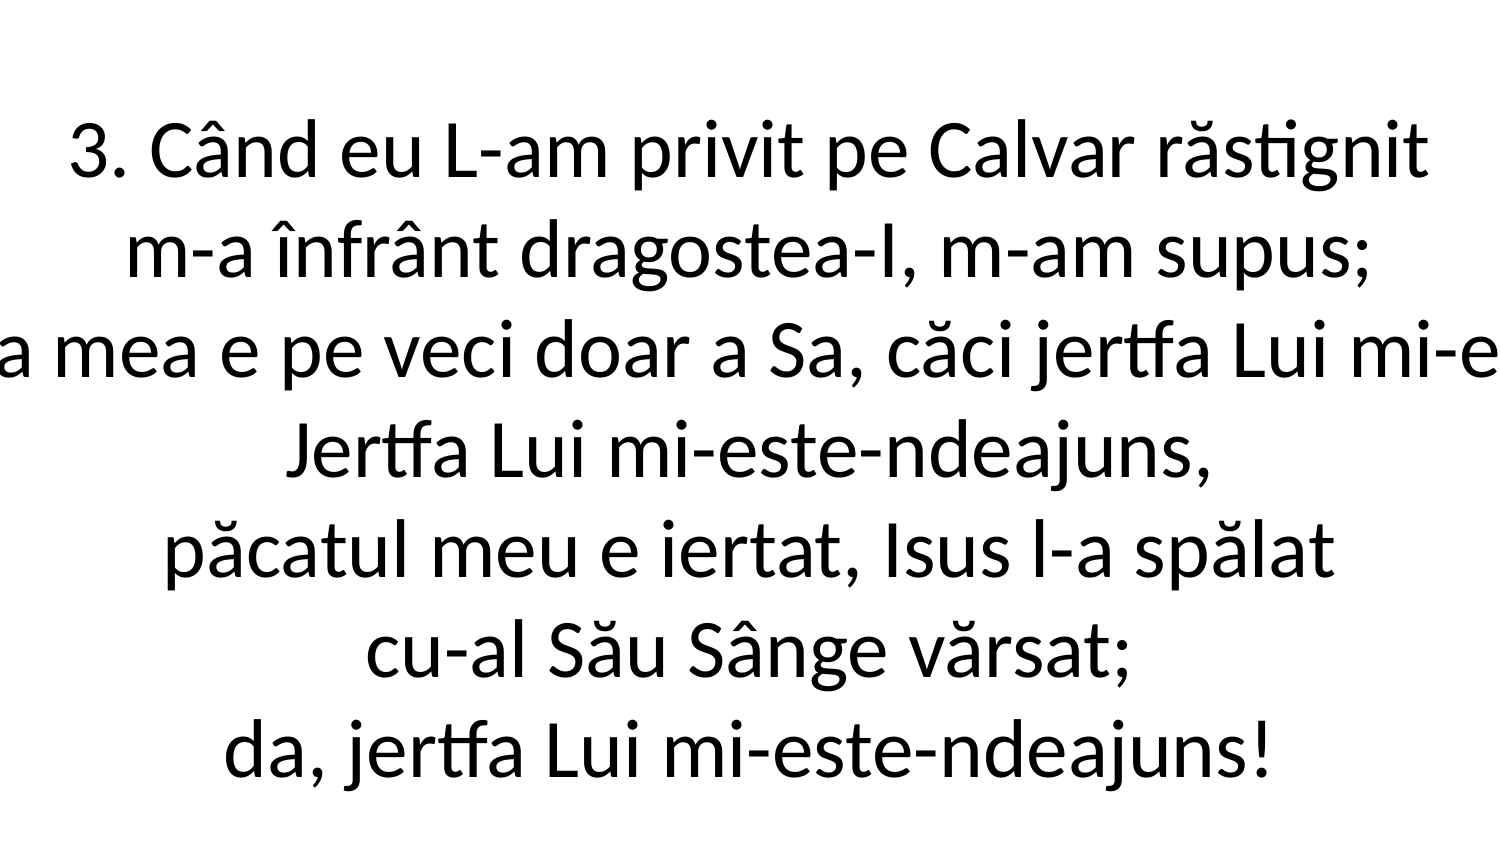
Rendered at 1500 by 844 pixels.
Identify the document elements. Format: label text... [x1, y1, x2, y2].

text_box 3. Când eu L-am privit pe Calvar răstignit m-a înfrânt dragostea-I, m-am supus; de atunci viața mea e pe veci doar a Sa, căci jertfa Lui mi-este-ndeajuns. Jertfa Lui mi-este-ndeajuns, păcatul meu e iertat, Isus l-a spălat cu-al Său Sânge vărsat; da, jertfa Lui mi-este-ndeajuns! [0, 42, 1500, 802]
